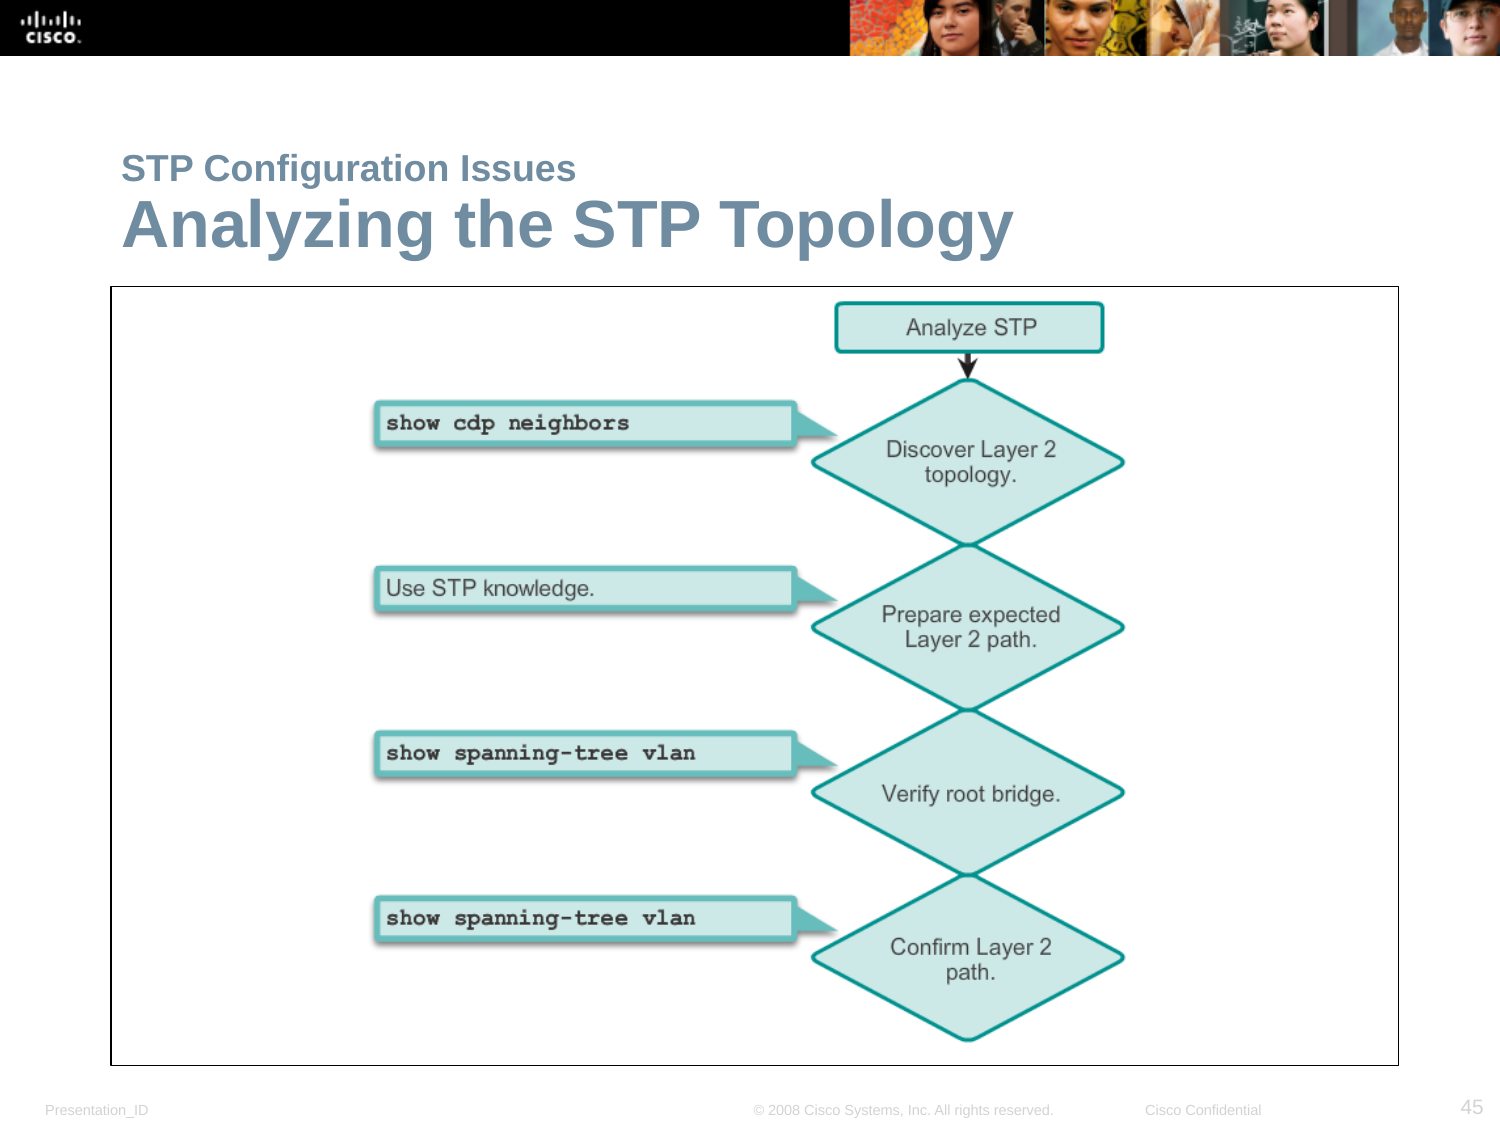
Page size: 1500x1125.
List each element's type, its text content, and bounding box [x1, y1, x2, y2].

title STP Configuration Issues Analyzing the STP Topology [107, 130, 1444, 269]
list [111, 286, 1398, 1066]
picture [0, 0, 1500, 56]
